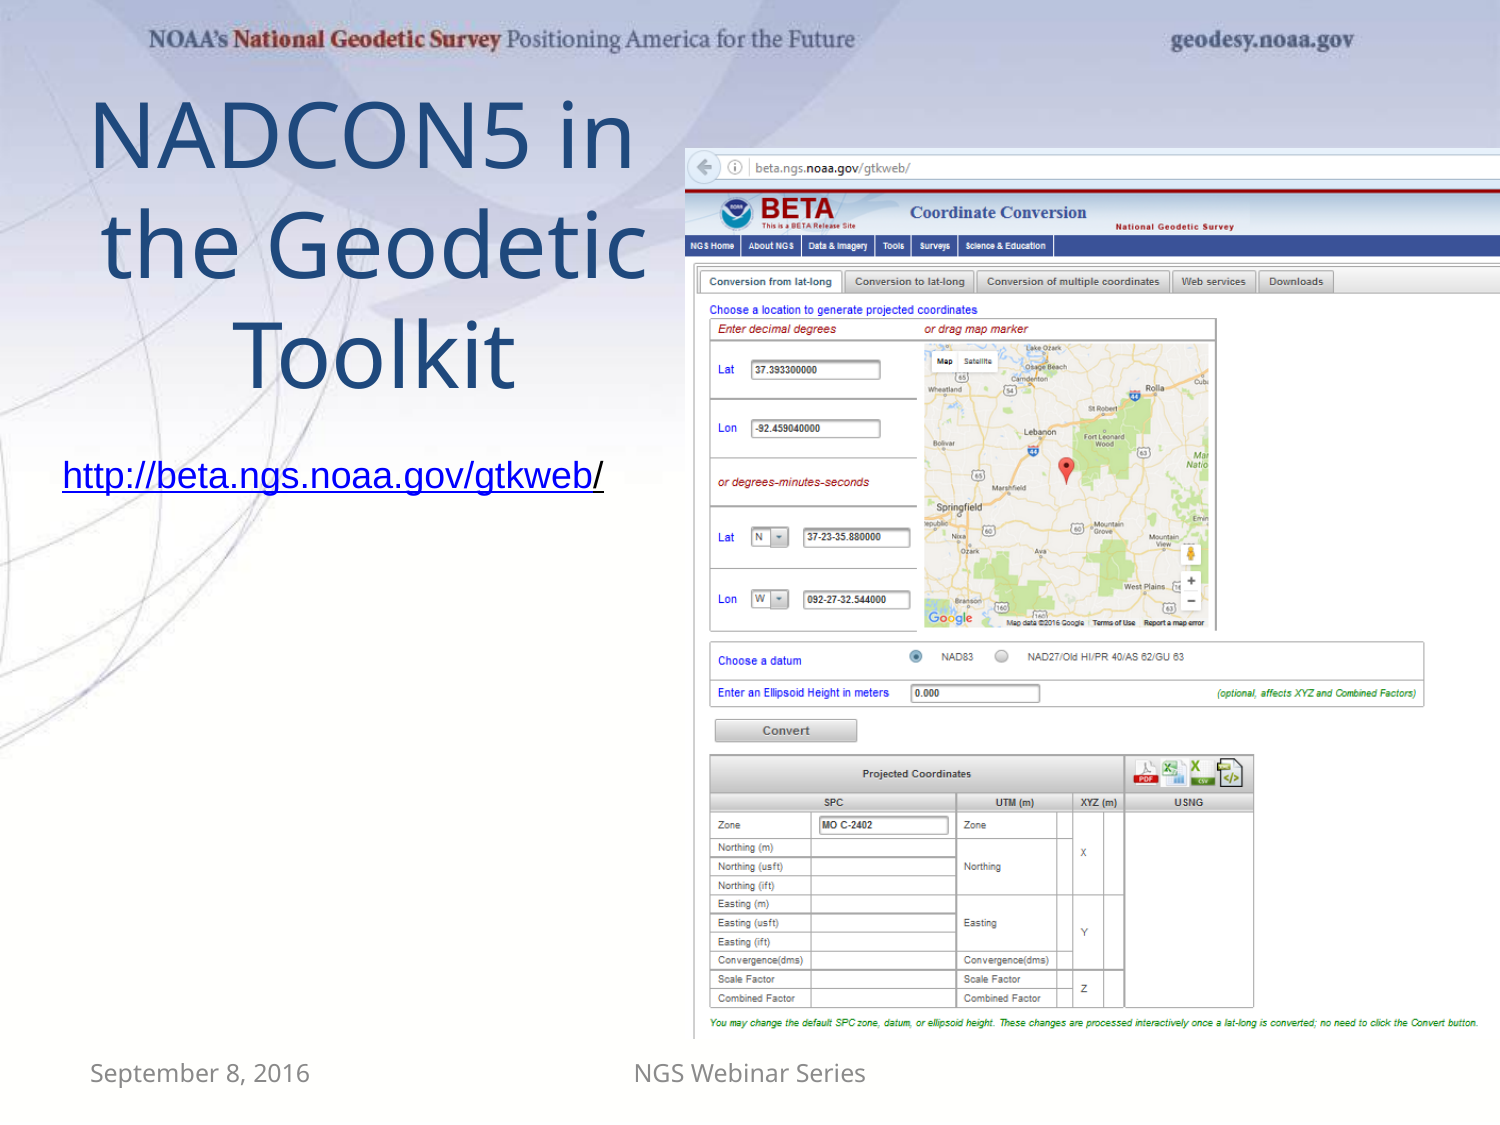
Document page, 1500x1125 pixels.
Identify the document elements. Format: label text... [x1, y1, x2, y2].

text_box http://beta.ngs.noaa.gov/gtkweb/ [47, 443, 680, 504]
picture [0, 0, 1500, 1122]
footer NGS Webinar Series [512, 1042, 988, 1103]
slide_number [75, 1042, 425, 1103]
title NADCON5 in the Geodetic Toolkit [0, 148, 683, 336]
